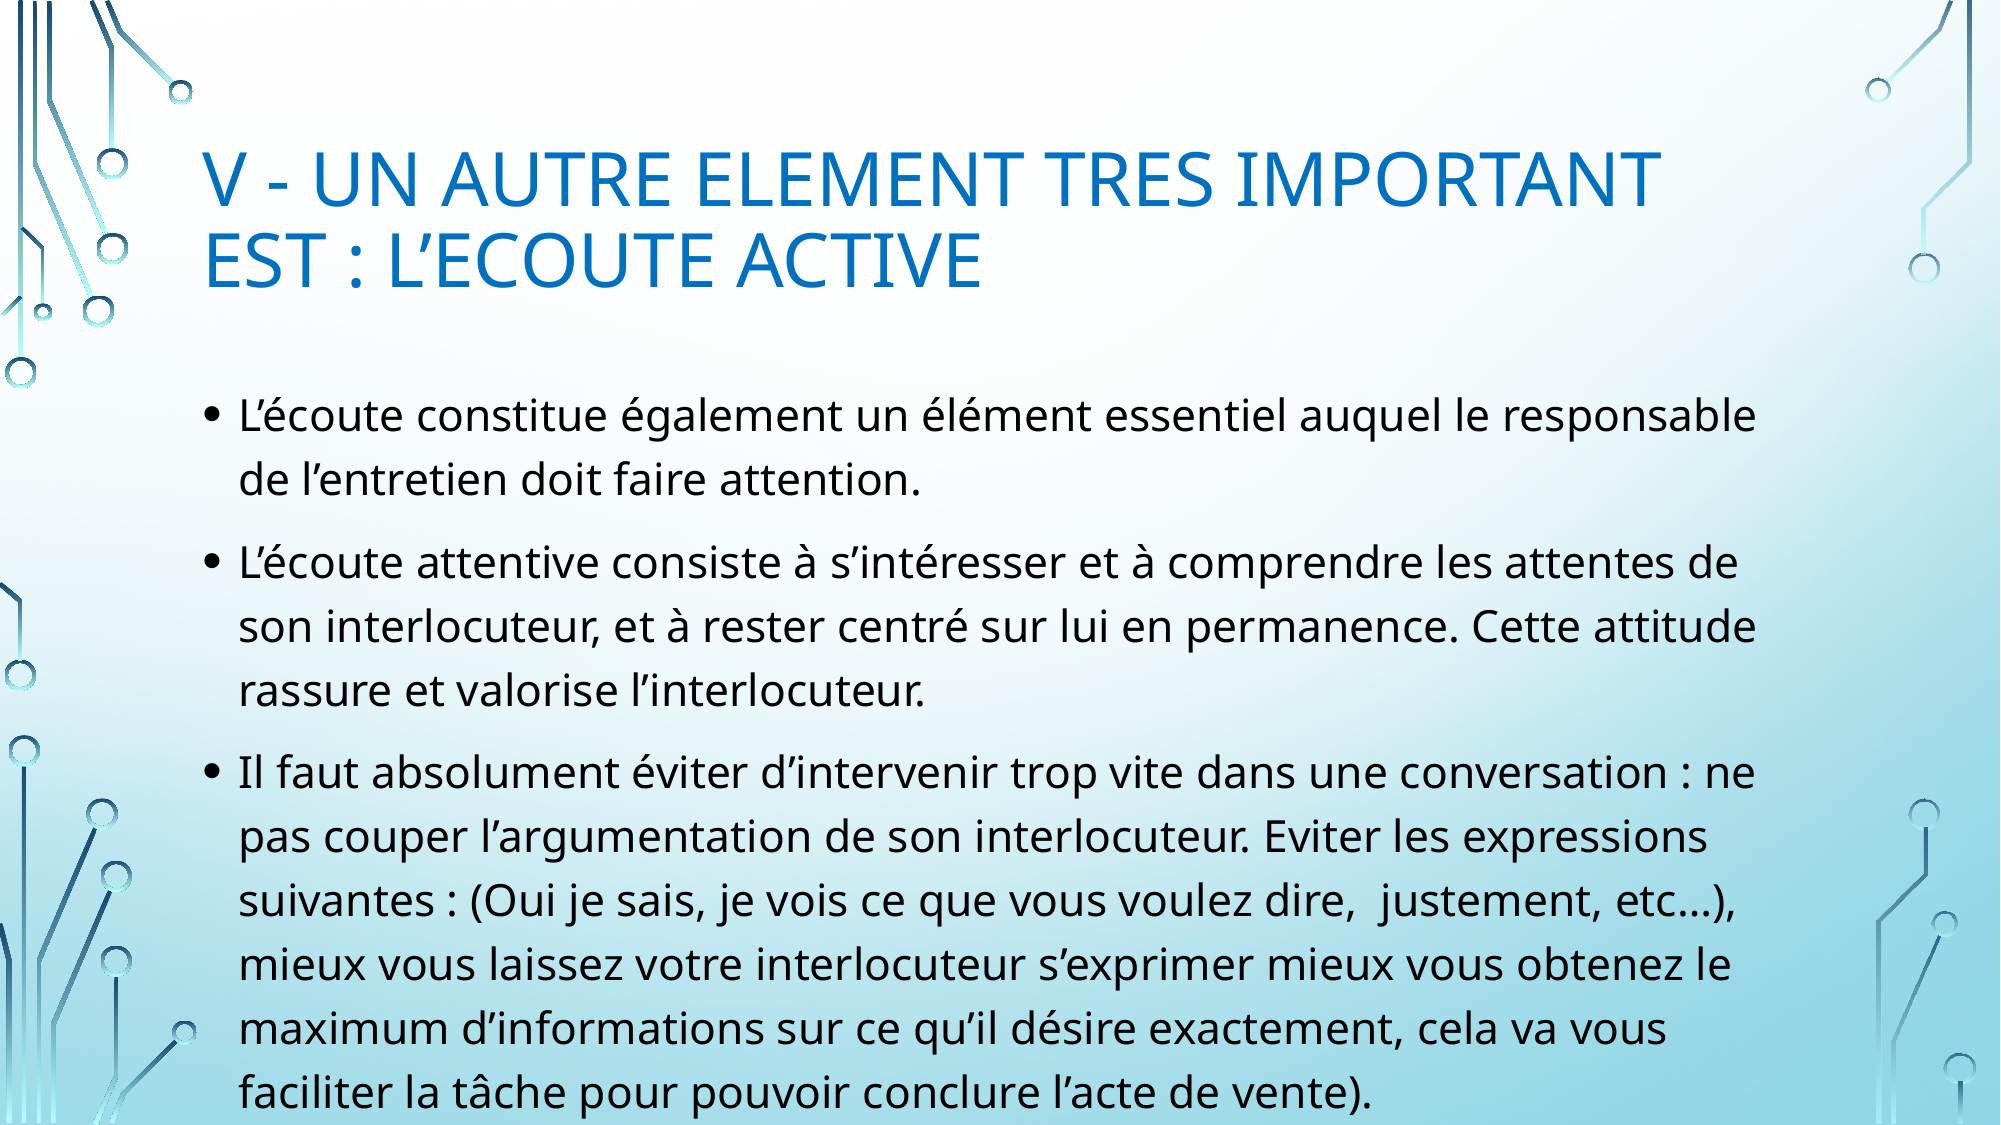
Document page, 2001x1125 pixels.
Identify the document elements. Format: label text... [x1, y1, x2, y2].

list L’écoute constitue également un élément essentiel auquel le responsable de l’entretien doit faire attention. L’écoute attentive consiste à s’intéresser et à comprendre les attentes de son interlocuteur, et à rester centré sur lui en permanence. Cette attitude rassure et valorise l’interlocuteur. Il faut absolument éviter d’intervenir trop vite dans une conversation : ne pas couper l’argumentation de son interlocuteur. Eviter les expressions suivantes : (Oui je sais, je vois ce que vous voulez dire, justement, etc…), mieux vous laissez votre interlocuteur s’exprimer mieux vous obtenez le maximum d’informations sur ce qu’il désire exactement, cela va vous faciliter la tâche pour pouvoir conclure l’acte de vente). [187, 369, 1813, 1125]
title V - UN AUTRE ELEMENT TRES IMPORTANT EST : L’ECOUTE ACTIVE [187, 101, 1813, 344]
